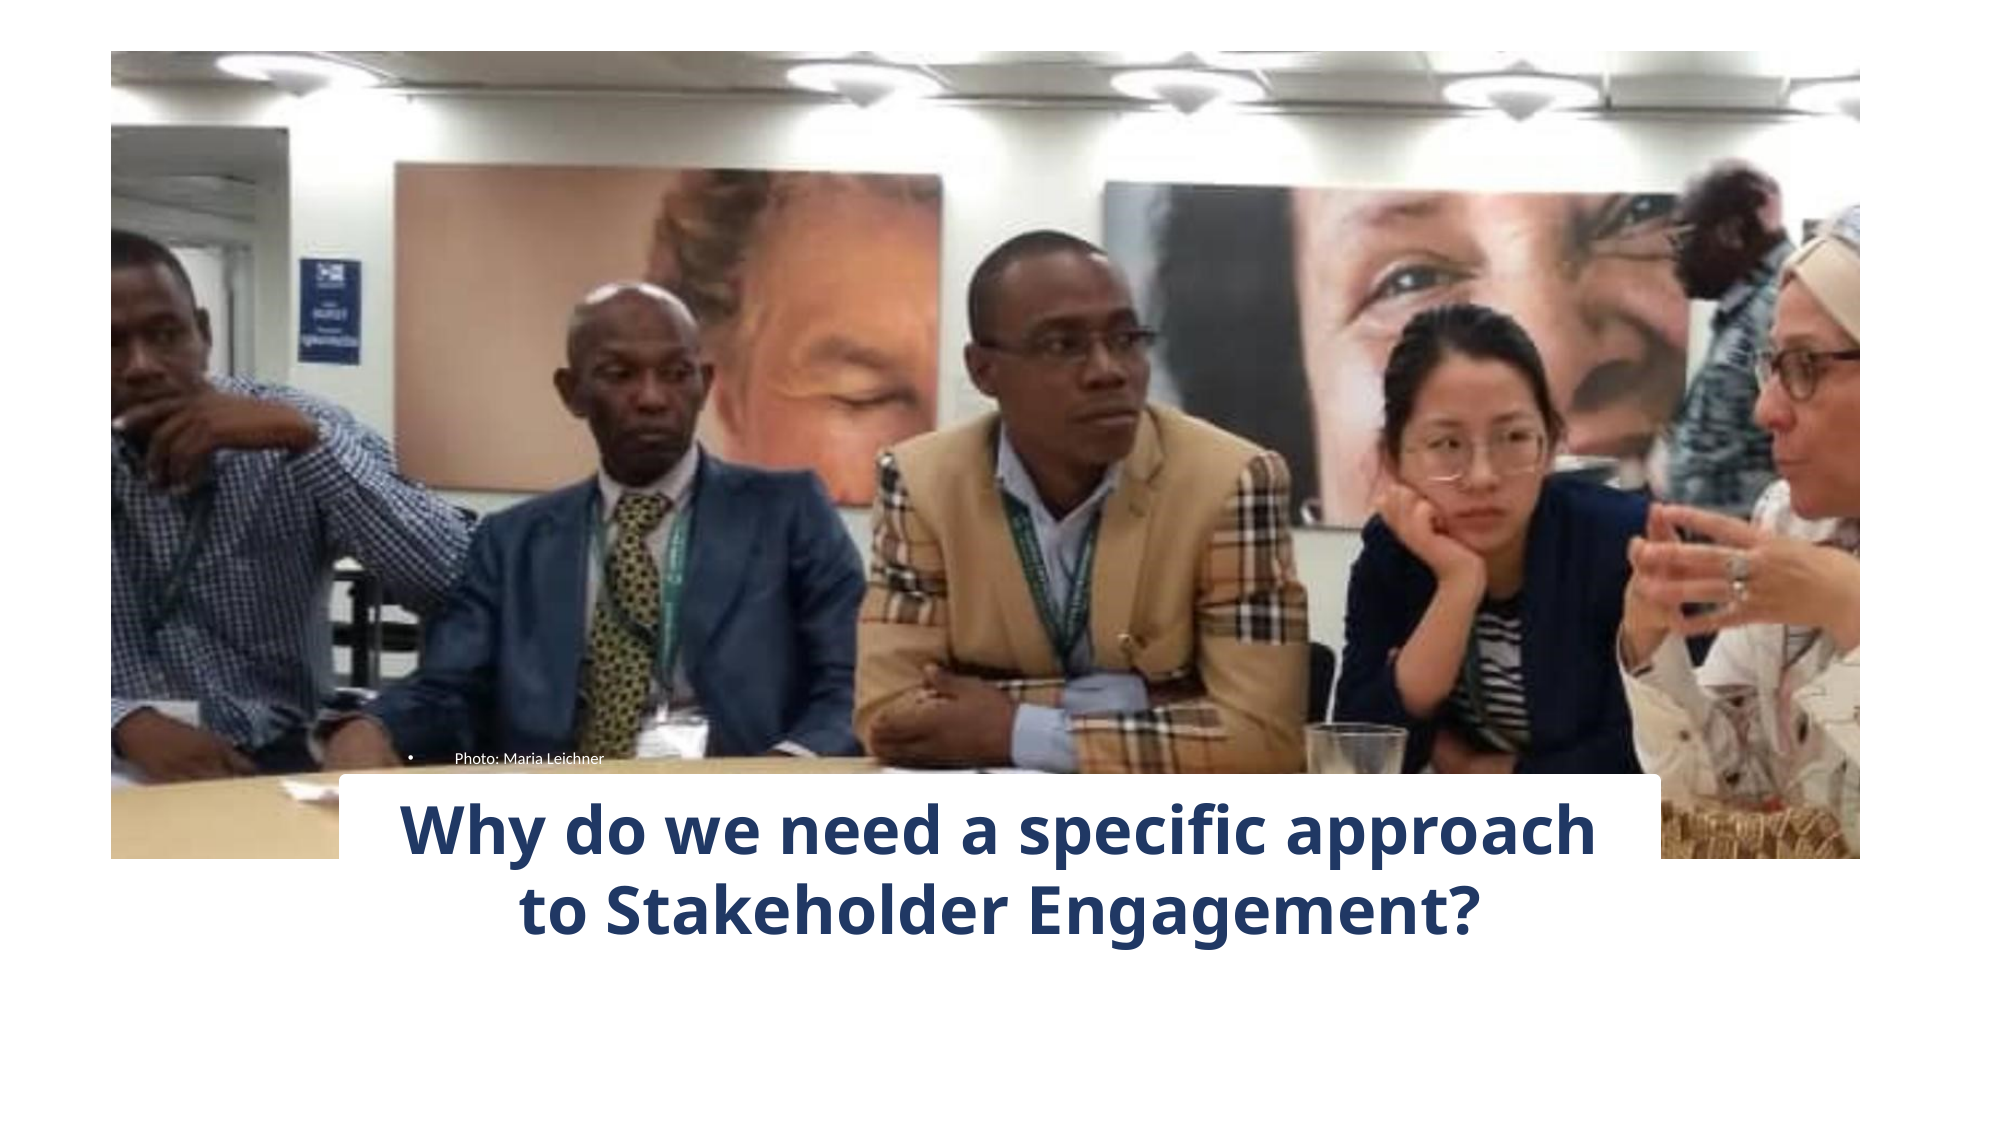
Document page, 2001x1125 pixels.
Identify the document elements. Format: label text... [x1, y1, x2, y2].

text_box Why do we need a specific approach to Stakeholder Engagement? [345, 859, 1655, 1125]
picture [111, 51, 1860, 859]
